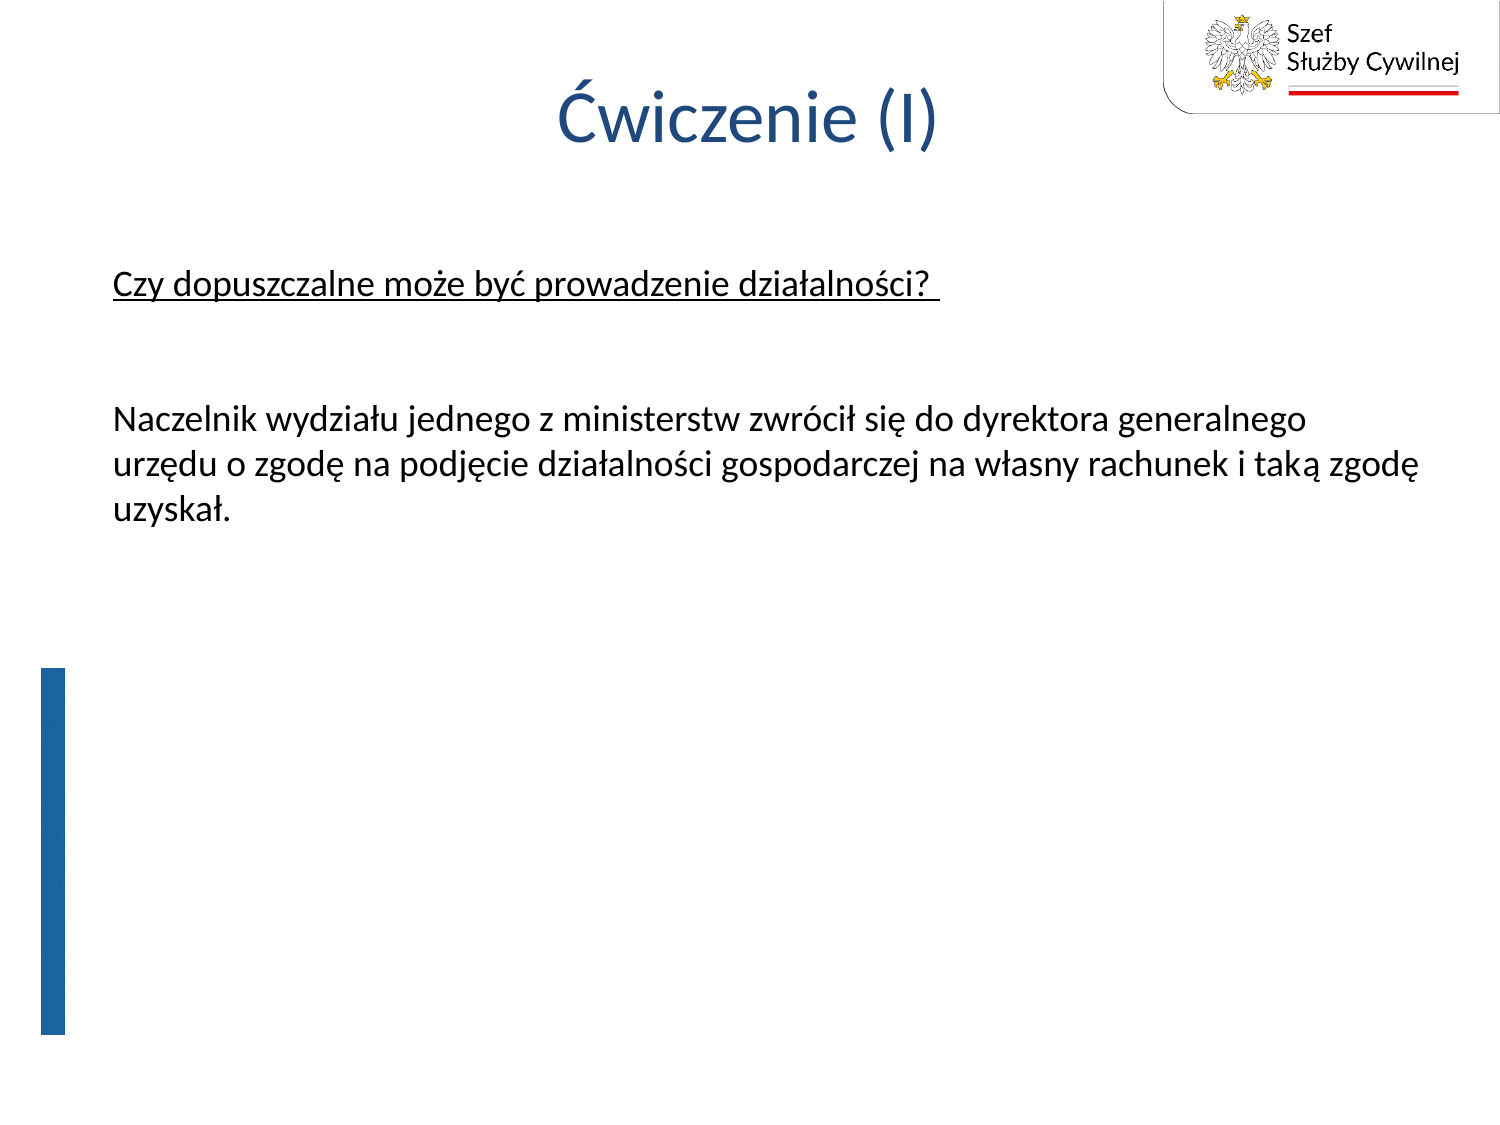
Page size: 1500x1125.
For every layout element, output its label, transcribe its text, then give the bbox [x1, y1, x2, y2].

title Ćwiczenie (I) [98, 60, 1400, 185]
picture [1163, 0, 1500, 114]
text_box Czy dopuszczalne może być prowadzenie działalności? Naczelnik wydziału jednego z ministerstw zwrócił się do dyrektora generalnego urzędu o zgodę na podjęcie działalności gospodarczej na własny rachunek i taką zgodę uzyskał. [98, 251, 1436, 582]
picture [41, 668, 65, 1035]
